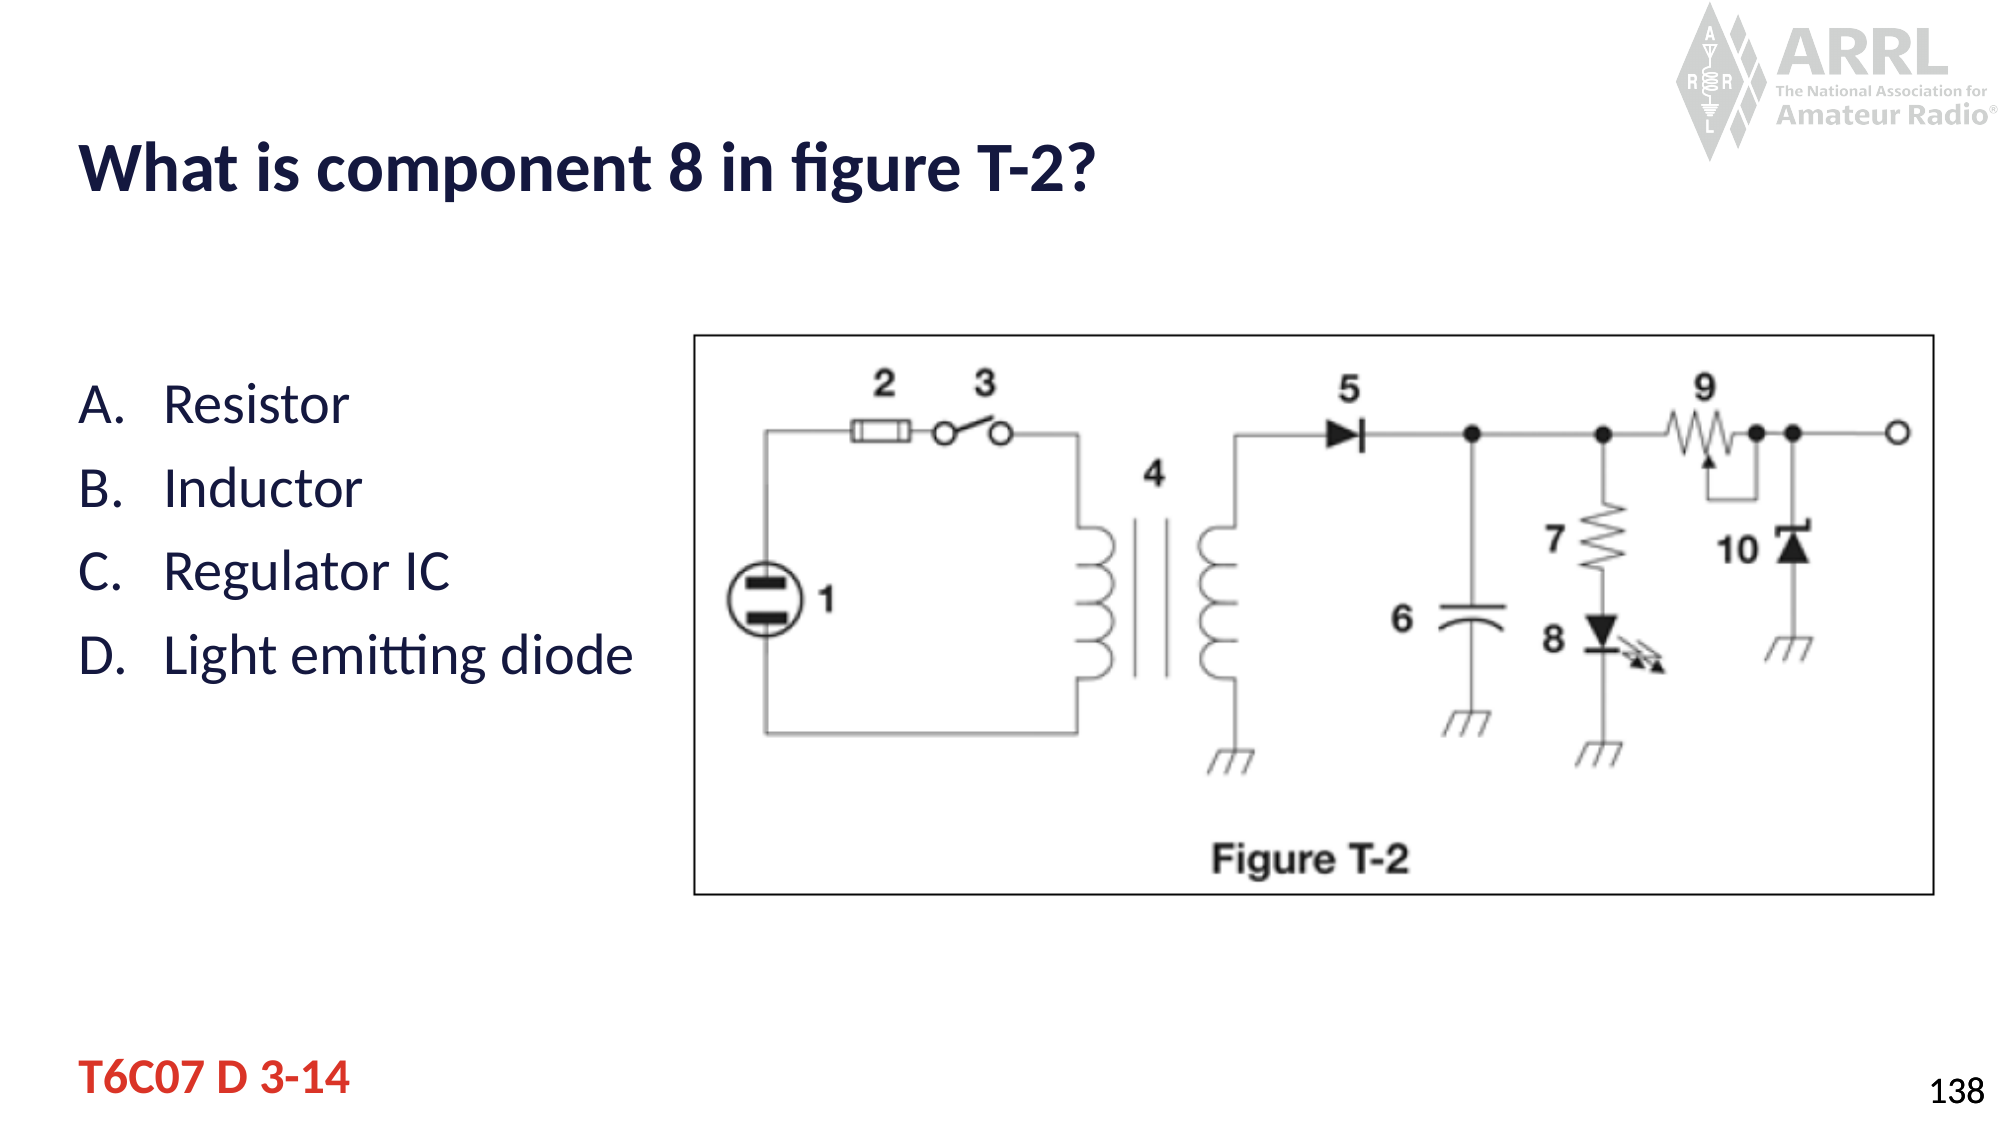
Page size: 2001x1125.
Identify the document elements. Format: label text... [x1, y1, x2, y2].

title What is component 8 in figure T-2? [63, 59, 1863, 278]
picture [1674, 0, 2000, 164]
picture [686, 325, 1937, 898]
text_box T6C07 D 3-14 [63, 1036, 921, 1112]
list Resistor Inductor Regulator IC Light emitting diode [63, 365, 1863, 989]
